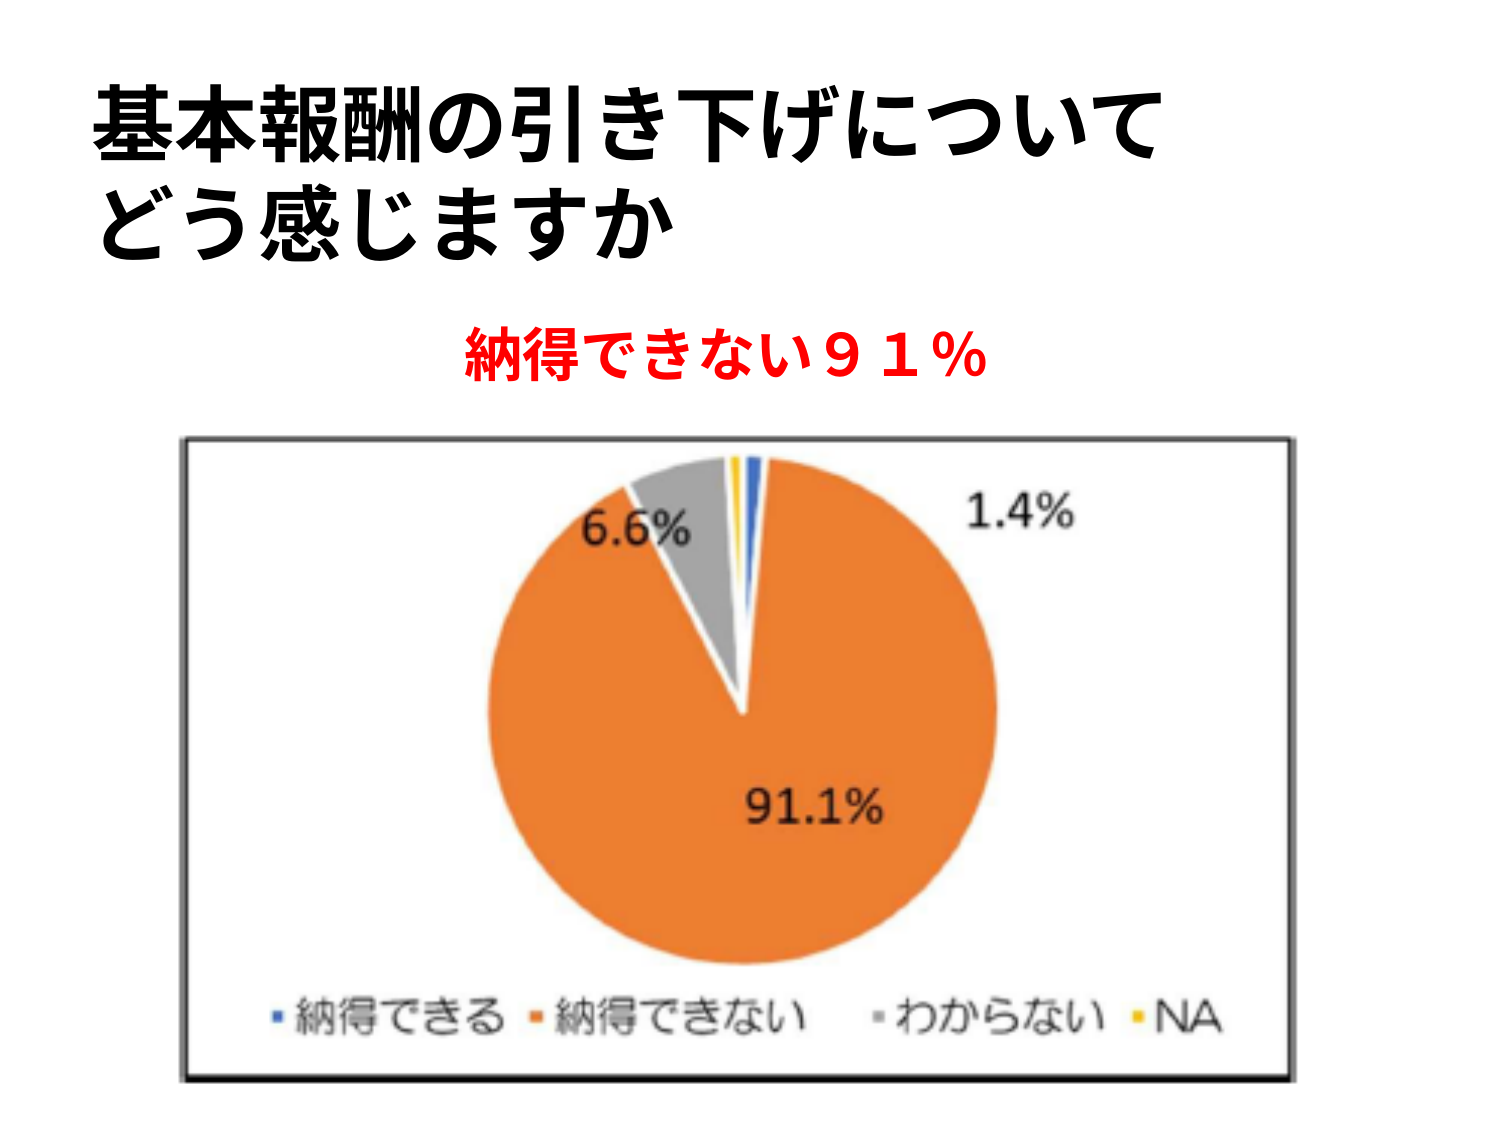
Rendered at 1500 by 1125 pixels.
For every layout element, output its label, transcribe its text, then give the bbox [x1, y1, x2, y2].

text_box 納得できない９１％ [88, 310, 1365, 396]
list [159, 425, 1334, 1124]
title 基本報酬の引き下げについて どう感じますか [76, 78, 1427, 266]
